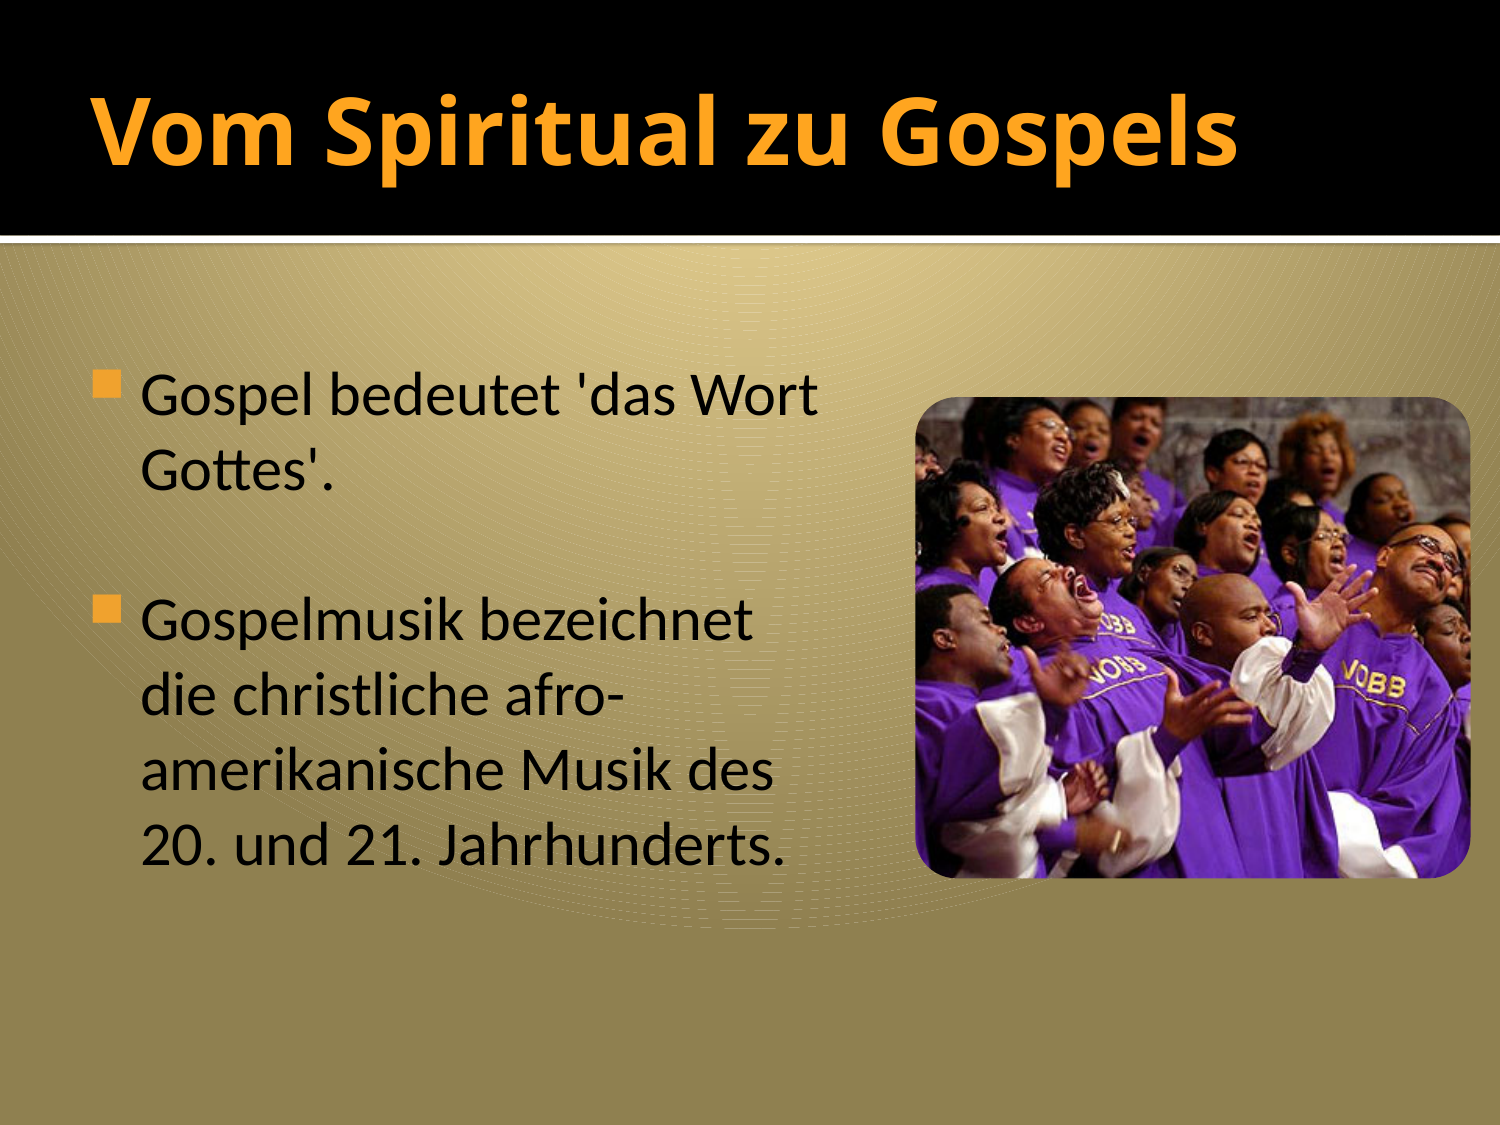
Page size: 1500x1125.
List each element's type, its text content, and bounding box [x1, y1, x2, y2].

picture [915, 397, 1471, 879]
title Vom Spiritual zu Gospels [75, 24, 1425, 231]
list Gospel bedeutet 'das Wort Gottes'. Gospelmusik bezeichnet die christliche afro-amerikanische Musik des 20. und 21. Jahrhunderts. [53, 338, 847, 941]
